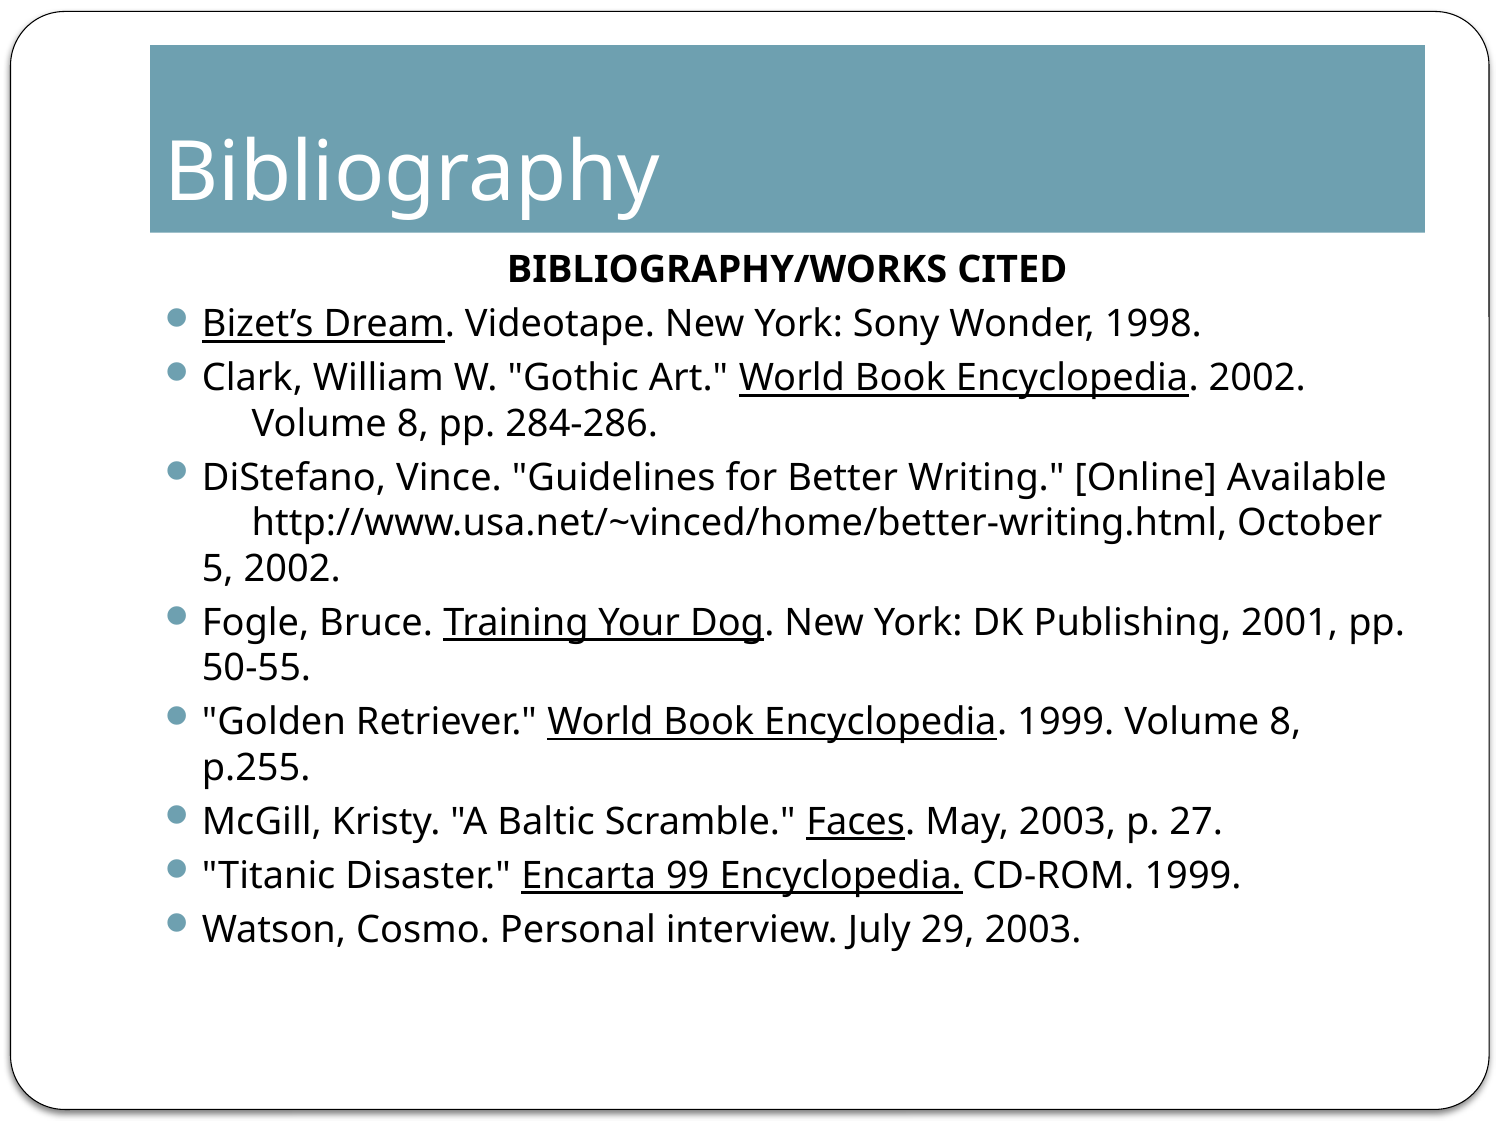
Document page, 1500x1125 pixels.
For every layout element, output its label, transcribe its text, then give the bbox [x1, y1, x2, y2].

title Bibliography [150, 45, 1425, 233]
list BIBLIOGRAPHY/WORKS CITED Bizet’s Dream. Videotape. New York: Sony Wonder, 1998. Clark, William W. "Gothic Art." World Book Encyclopedia. 2002. Volume 8, pp. 284-286. DiStefano, Vince. "Guidelines for Better Writing." [Online] Available http://www.usa.net/~vinced/home/better-writing.html, October 5, 2002. Fogle, Bruce. Training Your Dog. New York: DK Publishing, 2001, pp. 50-55. "Golden Retriever." World Book Encyclopedia. 1999. Volume 8, p.255. McGill, Kristy. "A Baltic Scramble." Faces. May, 2003, p. 27. "Titanic Disaster." Encarta 99 Encyclopedia. CD-ROM. 1999. Watson, Cosmo. Personal interview. July 29, 2003. [150, 237, 1425, 988]
